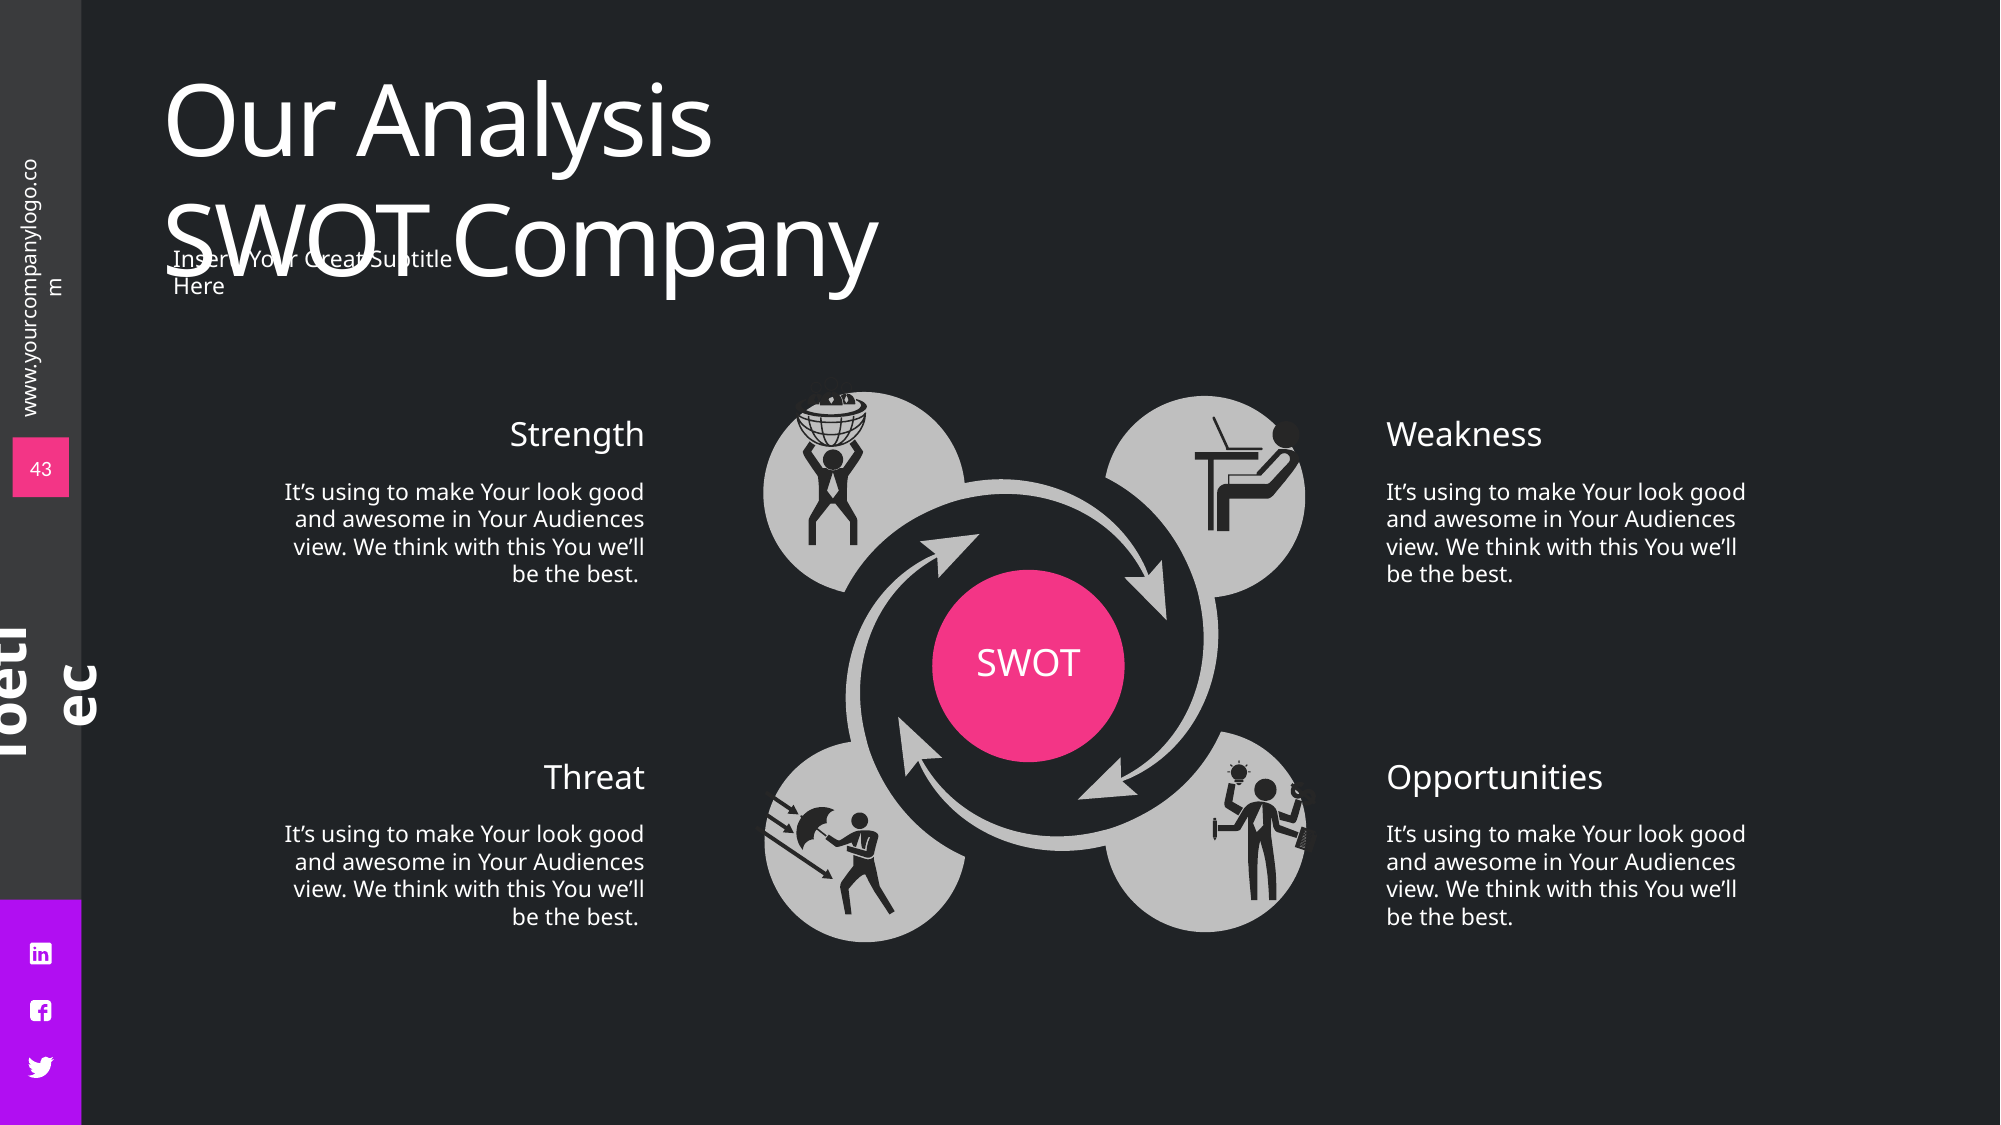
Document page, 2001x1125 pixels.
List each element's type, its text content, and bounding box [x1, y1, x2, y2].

text_box Weakness [1371, 405, 1669, 461]
text_box It’s using to make Your look good and awesome in Your Audiences view. We think with this You we’ll be the best. [1371, 469, 1778, 595]
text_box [1212, 760, 1318, 901]
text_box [795, 377, 867, 546]
text_box It’s using to make Your look good and awesome in Your Audiences view. We think with this You we’ll be the best. [254, 812, 660, 938]
text_box Threat [363, 748, 660, 804]
text_box Our Analysis SWOT Company [147, 116, 1015, 236]
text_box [1194, 416, 1300, 532]
text_box Strength [363, 405, 660, 461]
text_box It’s using to make Your look good and awesome in Your Audiences view. We think with this You we’ll be the best. [1371, 812, 1778, 938]
slide_number 43 [12, 437, 69, 498]
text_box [762, 391, 1309, 945]
text_box It’s using to make Your look good and awesome in Your Audiences view. We think with this You we’ll be the best. [254, 469, 660, 595]
text_box Opportunities [1371, 748, 1669, 804]
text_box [754, 790, 895, 915]
text_box Insert Your Great Subtitle Here [158, 237, 512, 307]
